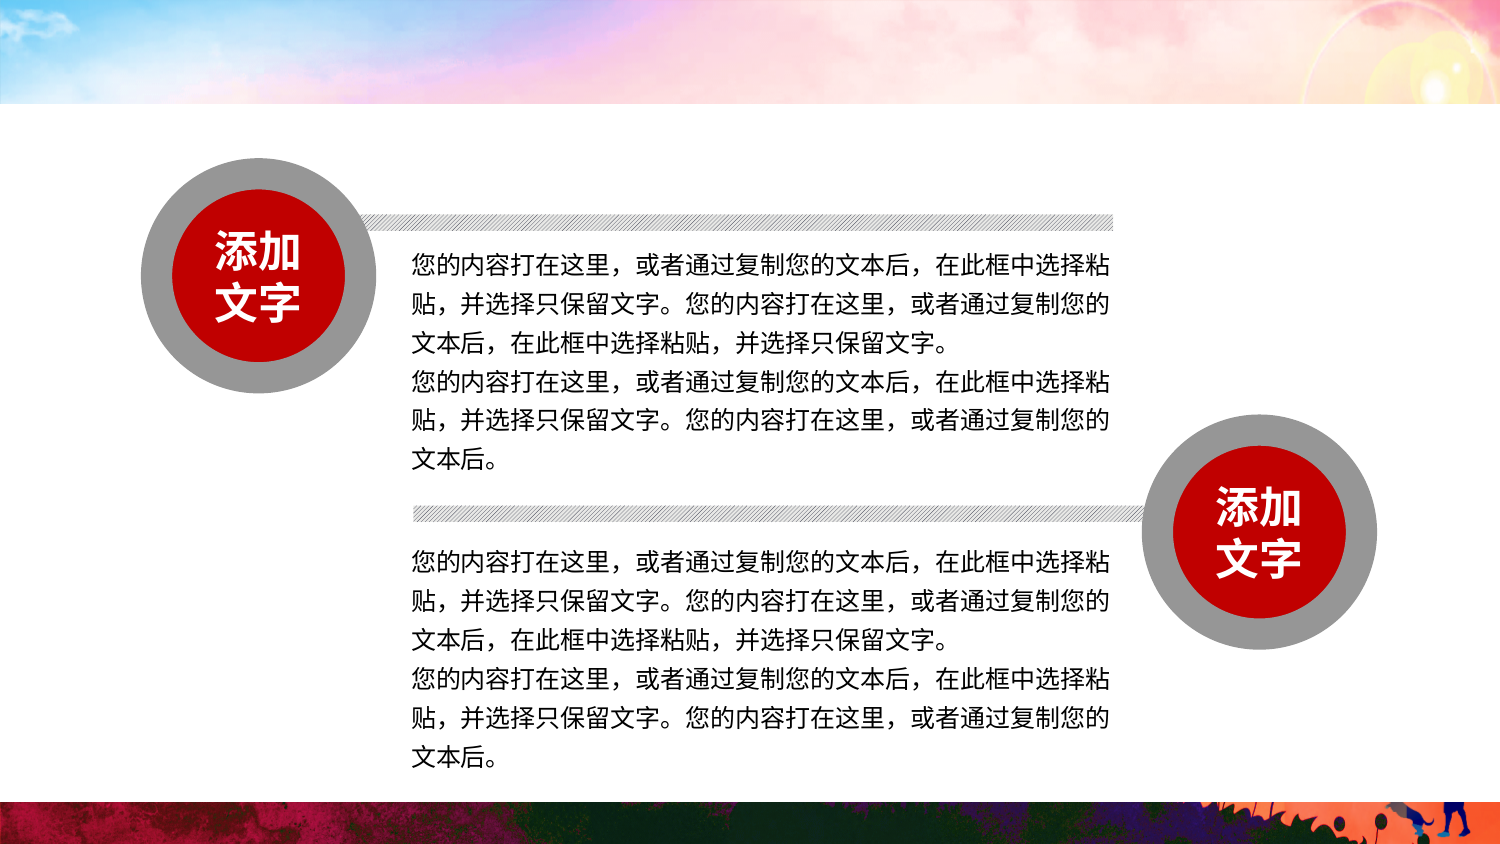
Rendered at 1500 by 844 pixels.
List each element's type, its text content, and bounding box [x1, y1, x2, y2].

text_box [341, 213, 1114, 232]
text_box 您的内容打在这里，或者通过复制您的文本后，在此框中选择粘贴，并选择只保留文字。您的内容打在这里，或者通过复制您的文本后，在此框中选择粘贴，并选择只保留文字。 您的内容打在这里，或者通过复制您的文本后，在此框中选择粘贴，并选择只保留文字。您的内容打在这里，或者通过复制您的文本后。 [399, 532, 1127, 777]
text_box 您的内容打在这里，或者通过复制您的文本后，在此框中选择粘贴，并选择只保留文字。您的内容打在这里，或者通过复制您的文本后，在此框中选择粘贴，并选择只保留文字。 您的内容打在这里，或者通过复制您的文本后，在此框中选择粘贴，并选择只保留文字。您的内容打在这里，或者通过复制您的文本后。 [399, 234, 1127, 480]
picture [0, 0, 1500, 104]
text_box [412, 505, 1160, 523]
text_box 添加文字 [156, 173, 361, 378]
text_box 添加文字 [1157, 430, 1362, 635]
picture [0, 802, 1500, 844]
